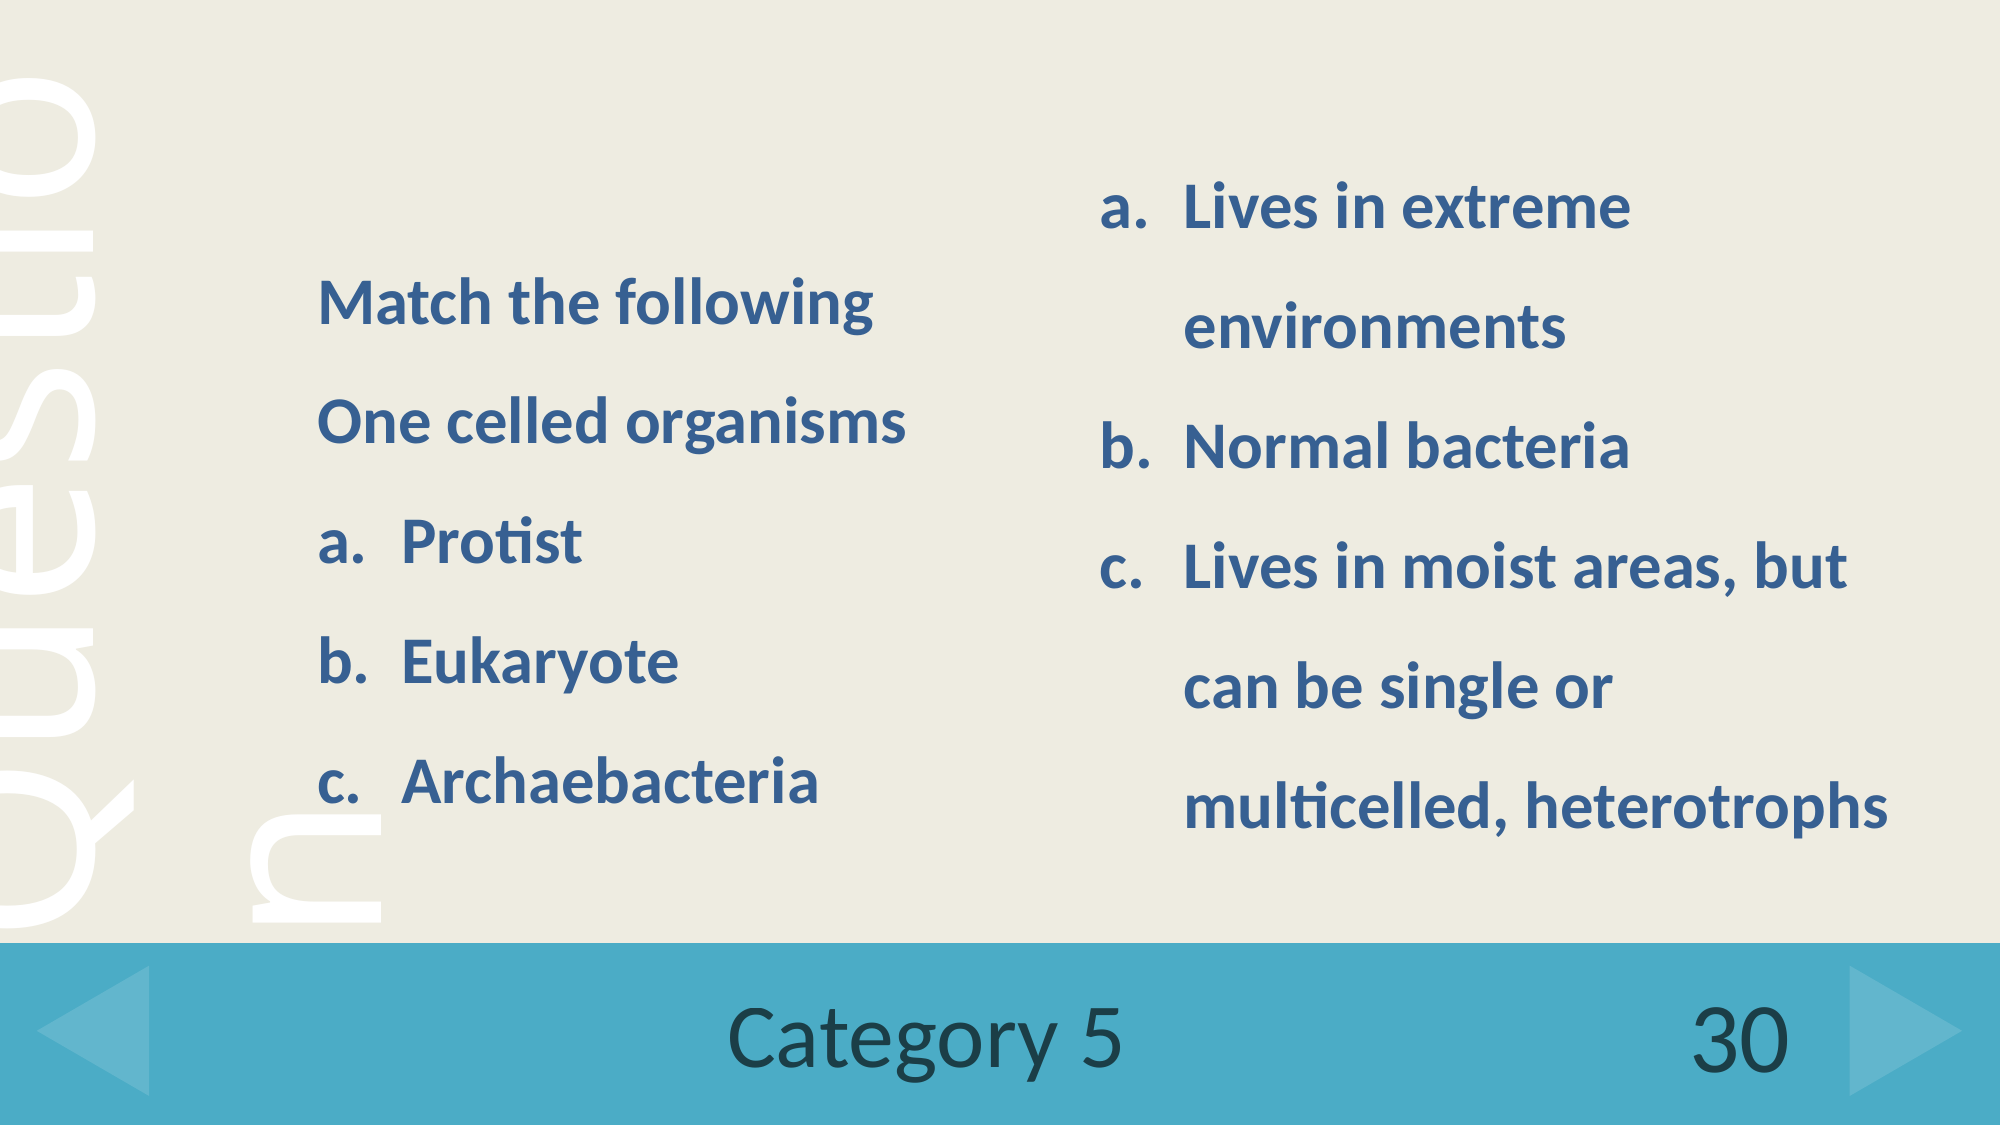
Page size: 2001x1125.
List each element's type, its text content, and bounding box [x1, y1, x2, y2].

title Category 5 [26, 937, 1827, 1125]
text_box Lives in extreme environments Normal bacteria Lives in moist areas, but can be single or multicelled, heterotrophs [1084, 114, 1947, 969]
list Match the following One celled organisms Protist Eukaryote Archaebacteria [302, 161, 1039, 874]
